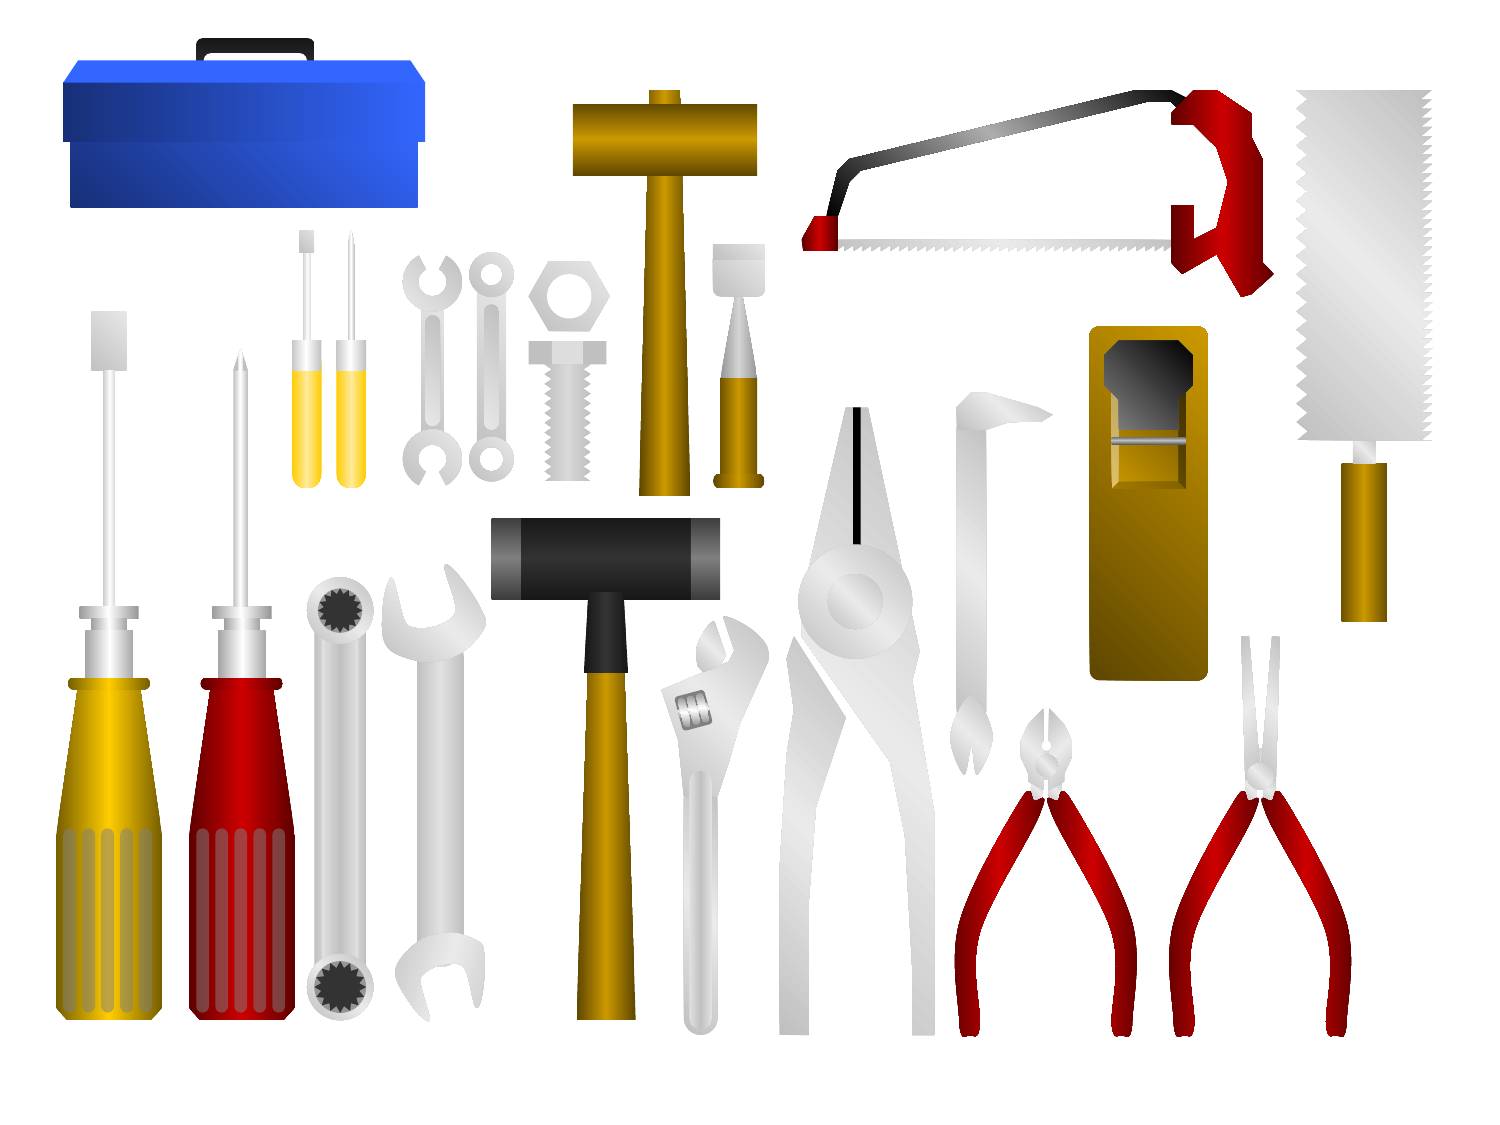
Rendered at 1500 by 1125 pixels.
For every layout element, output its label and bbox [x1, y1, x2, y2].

text_box [491, 518, 721, 1021]
text_box [779, 407, 935, 1036]
text_box [55, 311, 163, 1021]
text_box [801, 90, 1275, 297]
text_box [712, 244, 765, 489]
text_box [572, 90, 758, 497]
text_box [469, 252, 514, 482]
text_box [336, 230, 367, 489]
text_box [949, 392, 1053, 777]
text_box [1163, 636, 1357, 1044]
text_box [949, 707, 1143, 1044]
text_box [528, 261, 610, 332]
text_box [528, 341, 572, 482]
text_box [1089, 326, 1208, 681]
text_box [292, 230, 322, 489]
text_box [306, 577, 374, 1021]
text_box [63, 38, 426, 209]
text_box [1296, 90, 1433, 622]
text_box [661, 613, 771, 1035]
text_box [380, 562, 491, 1021]
text_box [188, 348, 296, 1021]
text_box [402, 252, 462, 489]
